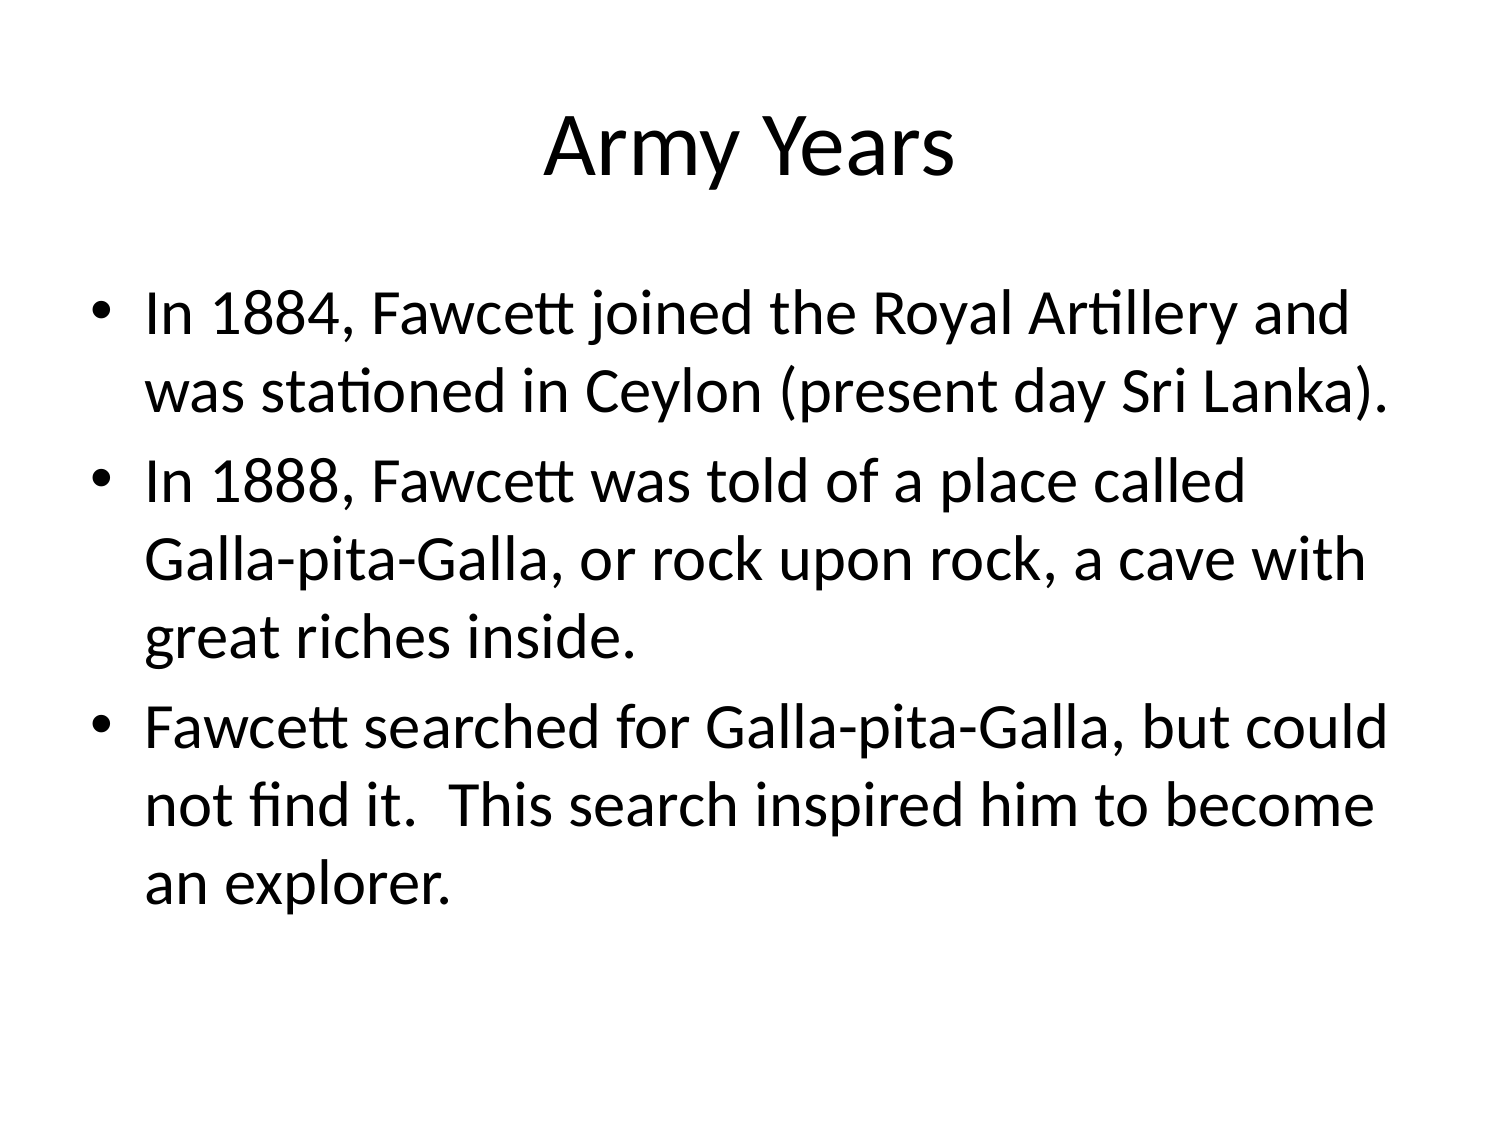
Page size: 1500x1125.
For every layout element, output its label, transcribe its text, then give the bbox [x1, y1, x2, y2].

list In 1884, Fawcett joined the Royal Artillery and was stationed in Ceylon (present day Sri Lanka). In 1888, Fawcett was told of a place called Galla-pita-Galla, or rock upon rock, a cave with great riches inside. Fawcett searched for Galla-pita-Galla, but could not find it. This search inspired him to become an explorer. [74, 262, 1426, 1006]
title Army Years [74, 44, 1426, 233]
